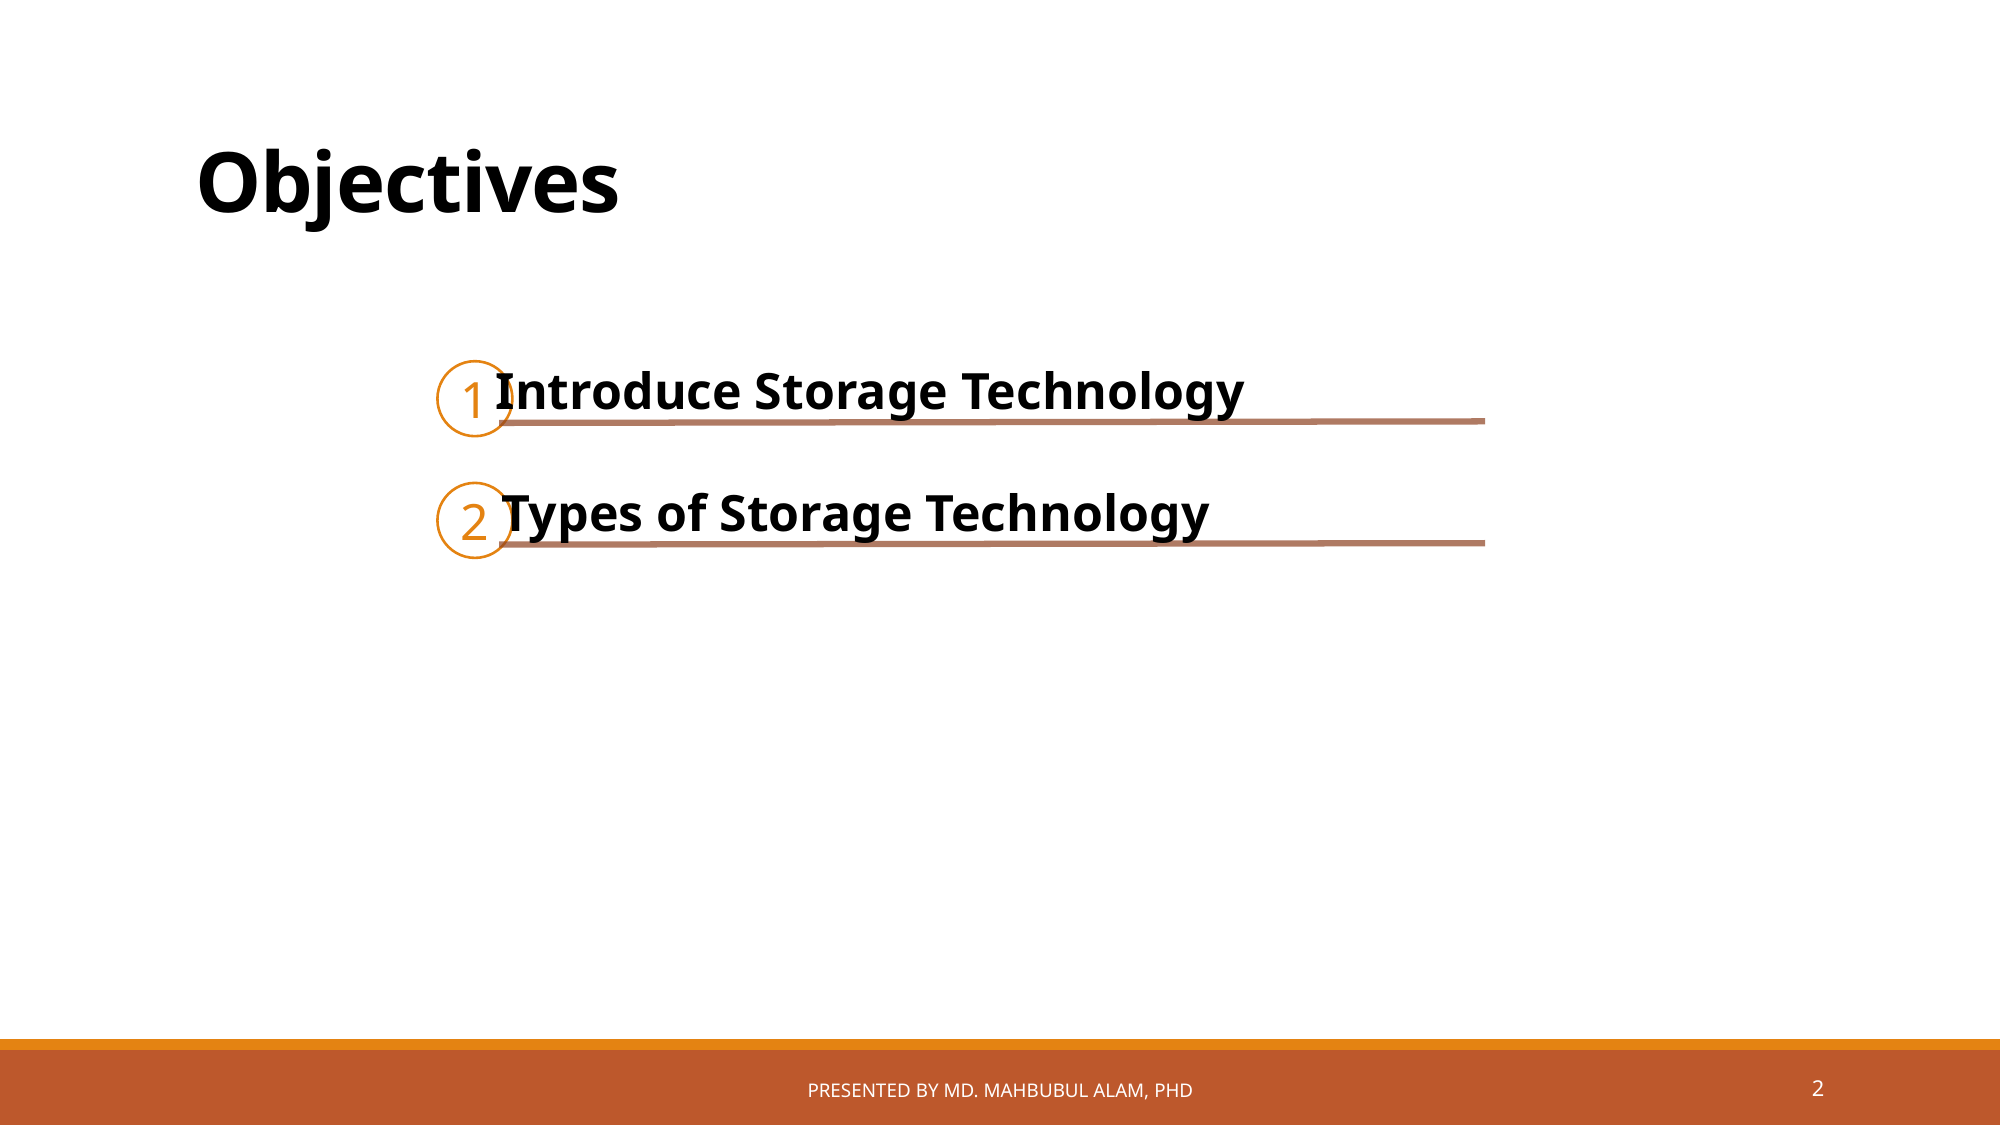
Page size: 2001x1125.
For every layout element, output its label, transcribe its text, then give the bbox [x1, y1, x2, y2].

slide_number 2 [1624, 1059, 1840, 1120]
footer Presented by Md. Mahbubul Alam, PhD [604, 1059, 1396, 1120]
title Objectives [180, 112, 1830, 237]
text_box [436, 473, 1486, 559]
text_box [436, 351, 1486, 437]
